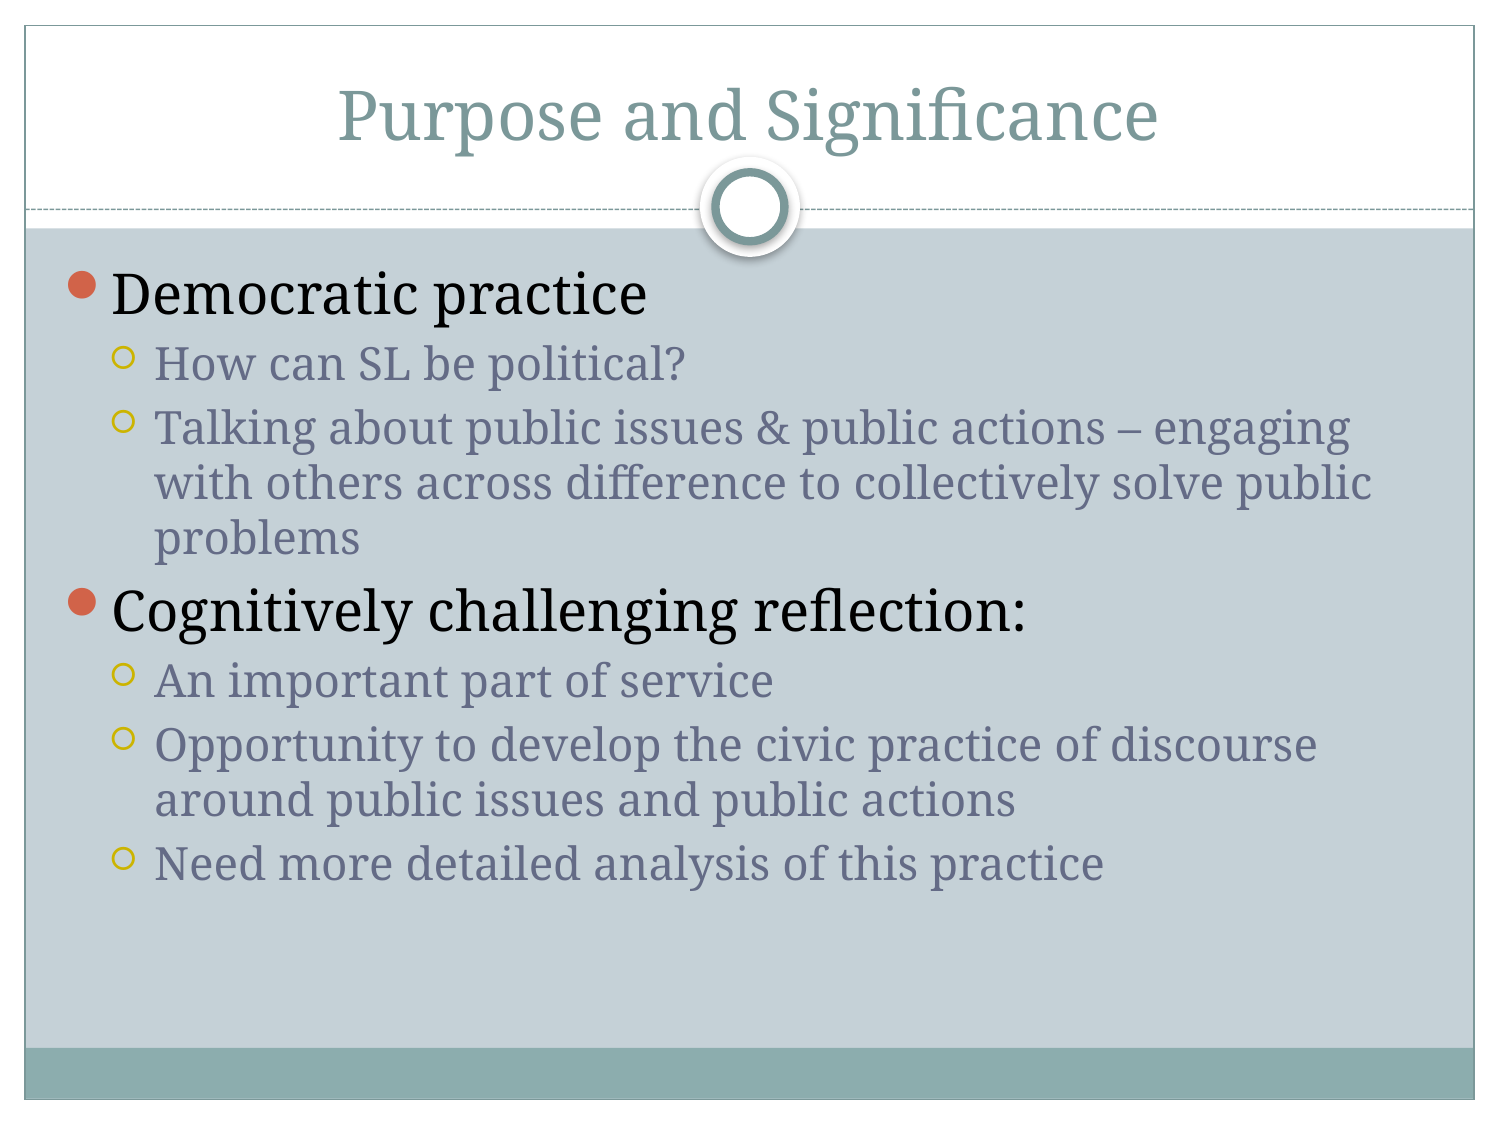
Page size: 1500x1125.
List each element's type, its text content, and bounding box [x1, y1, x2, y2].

list Democratic practice How can SL be political? Talking about public issues & public actions – engaging with others across difference to collectively solve public problems Cognitively challenging reflection: An important part of service Opportunity to develop the civic practice of discourse around public issues and public actions Need more detailed analysis of this practice [49, 250, 1445, 1001]
title Purpose and Significance [49, 37, 1450, 162]
